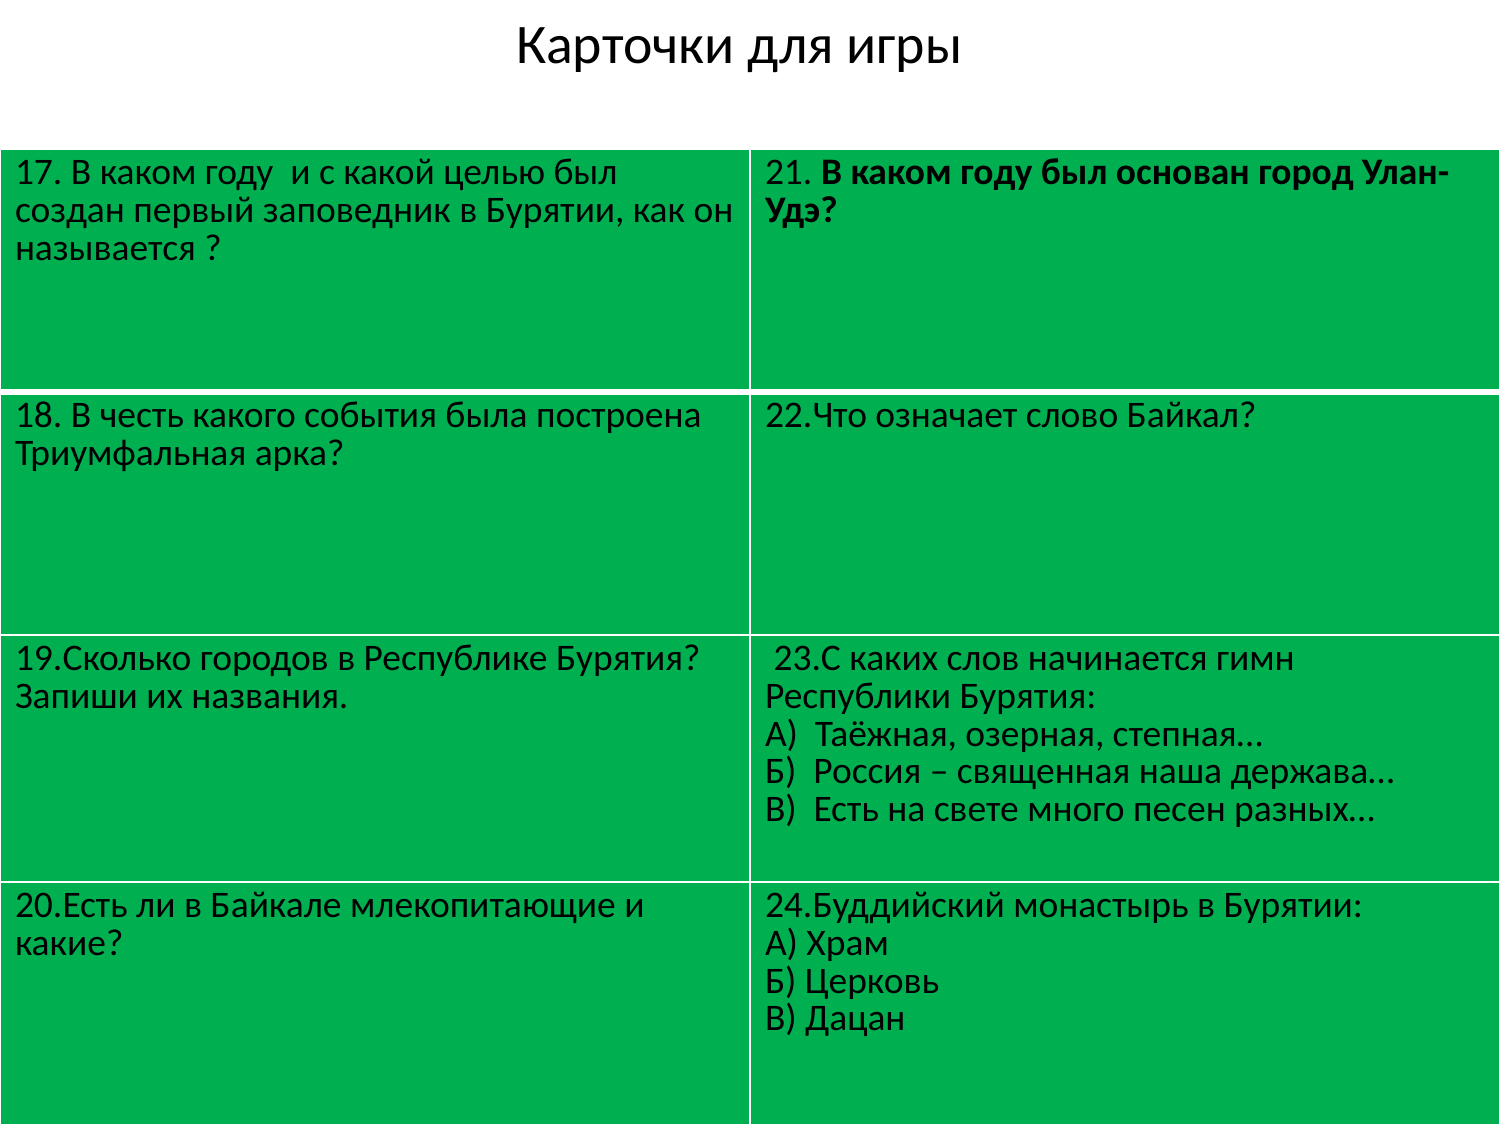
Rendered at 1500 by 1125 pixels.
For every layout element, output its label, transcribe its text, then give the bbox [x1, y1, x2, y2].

table_cell 18. В честь какого события была построена Триумфальная арка? [1, 395, 749, 634]
table_cell 23.С каких слов начинается гимн Республики Бурятия: А) Таёжная, озерная, степная… Б) Россия – священная наша держава… В) Есть на свете много песен разных… [751, 636, 1499, 881]
table_cell 19.Сколько городов в Республике Бурятия? Запиши их названия. [1, 636, 749, 881]
table_cell 24.Буддийский монастырь в Бурятии: А) Храм Б) Церковь В) Дацан [751, 883, 1499, 1124]
table_cell 20.Есть ли в Байкале млекопитающие и какие? [1, 883, 749, 1124]
table_header 17. В каком году и с какой целью был создан первый заповедник в Бурятии, как он называется ? [1, 150, 749, 389]
title Карточки для игры [64, 0, 1415, 83]
table_cell 22.Что означает слово Байкал? [751, 395, 1499, 634]
table_header 21. В каком году был основан город Улан-Удэ? [751, 150, 1499, 389]
